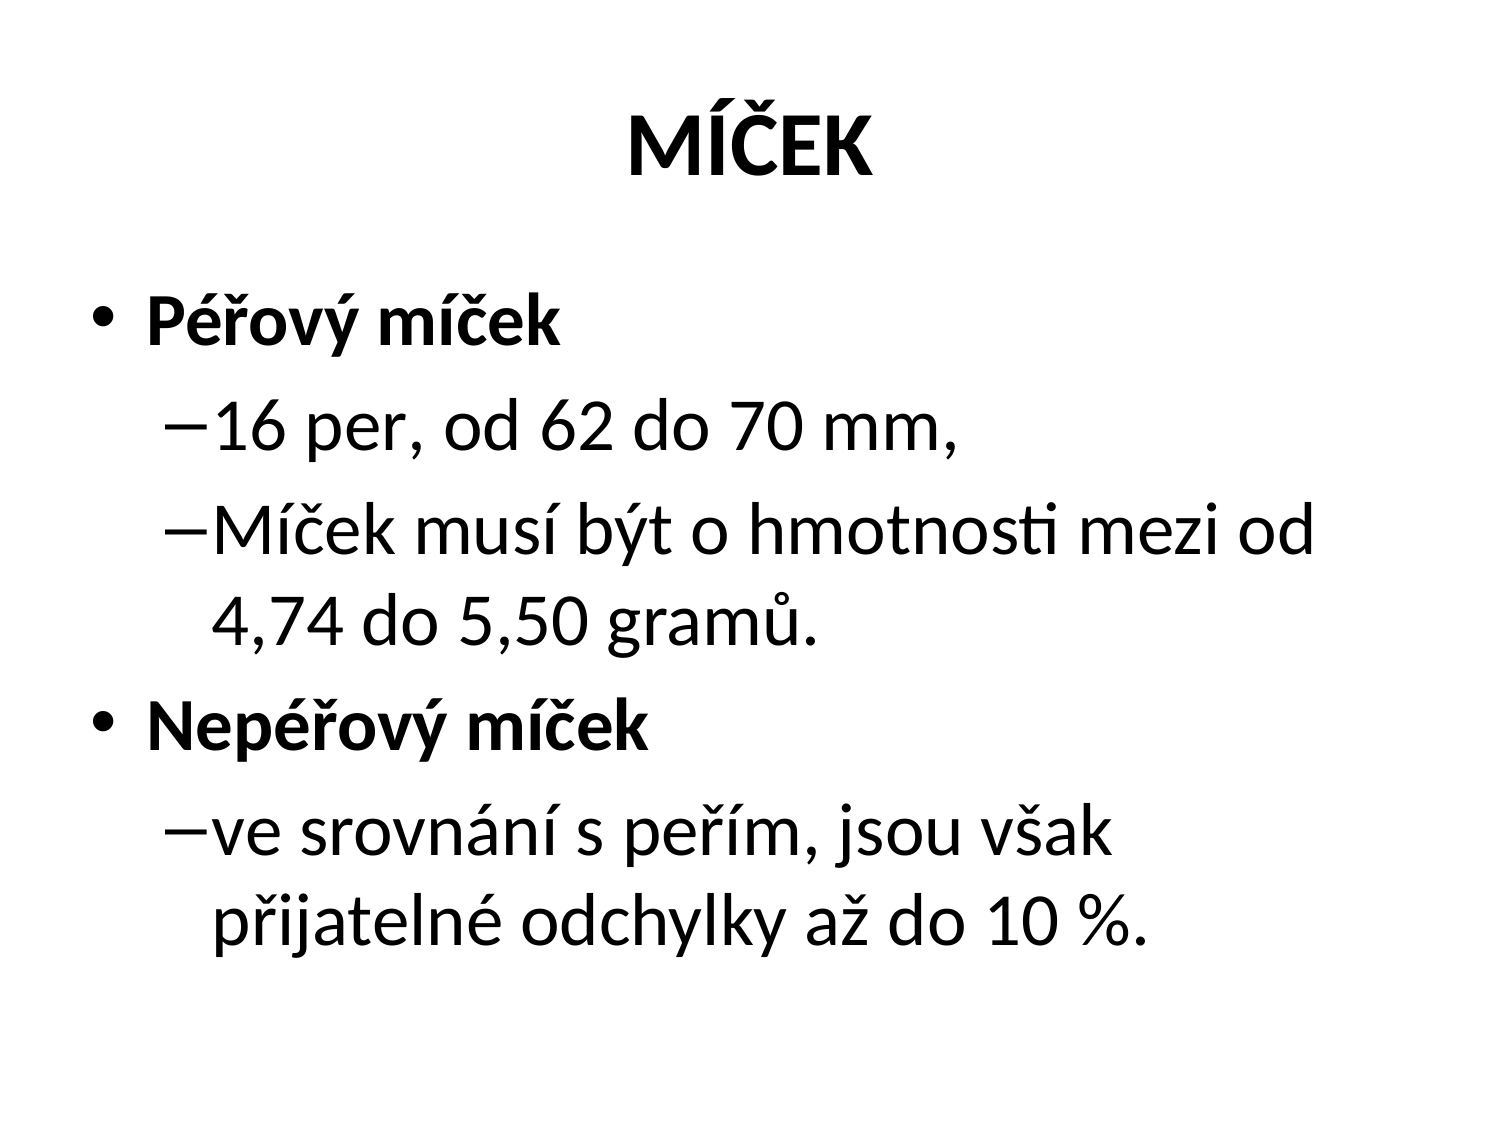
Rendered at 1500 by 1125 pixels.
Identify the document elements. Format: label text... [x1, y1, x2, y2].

title Míček [75, 45, 1425, 233]
list Péřový míček 16 per, od 62 do 70 mm, Míček musí být o hmotnosti mezi od 4,74 do 5,50 gramů. Nepéřový míček ve srovnání s peřím, jsou však přijatelné odchylky až do 10 %. [75, 262, 1425, 1005]
